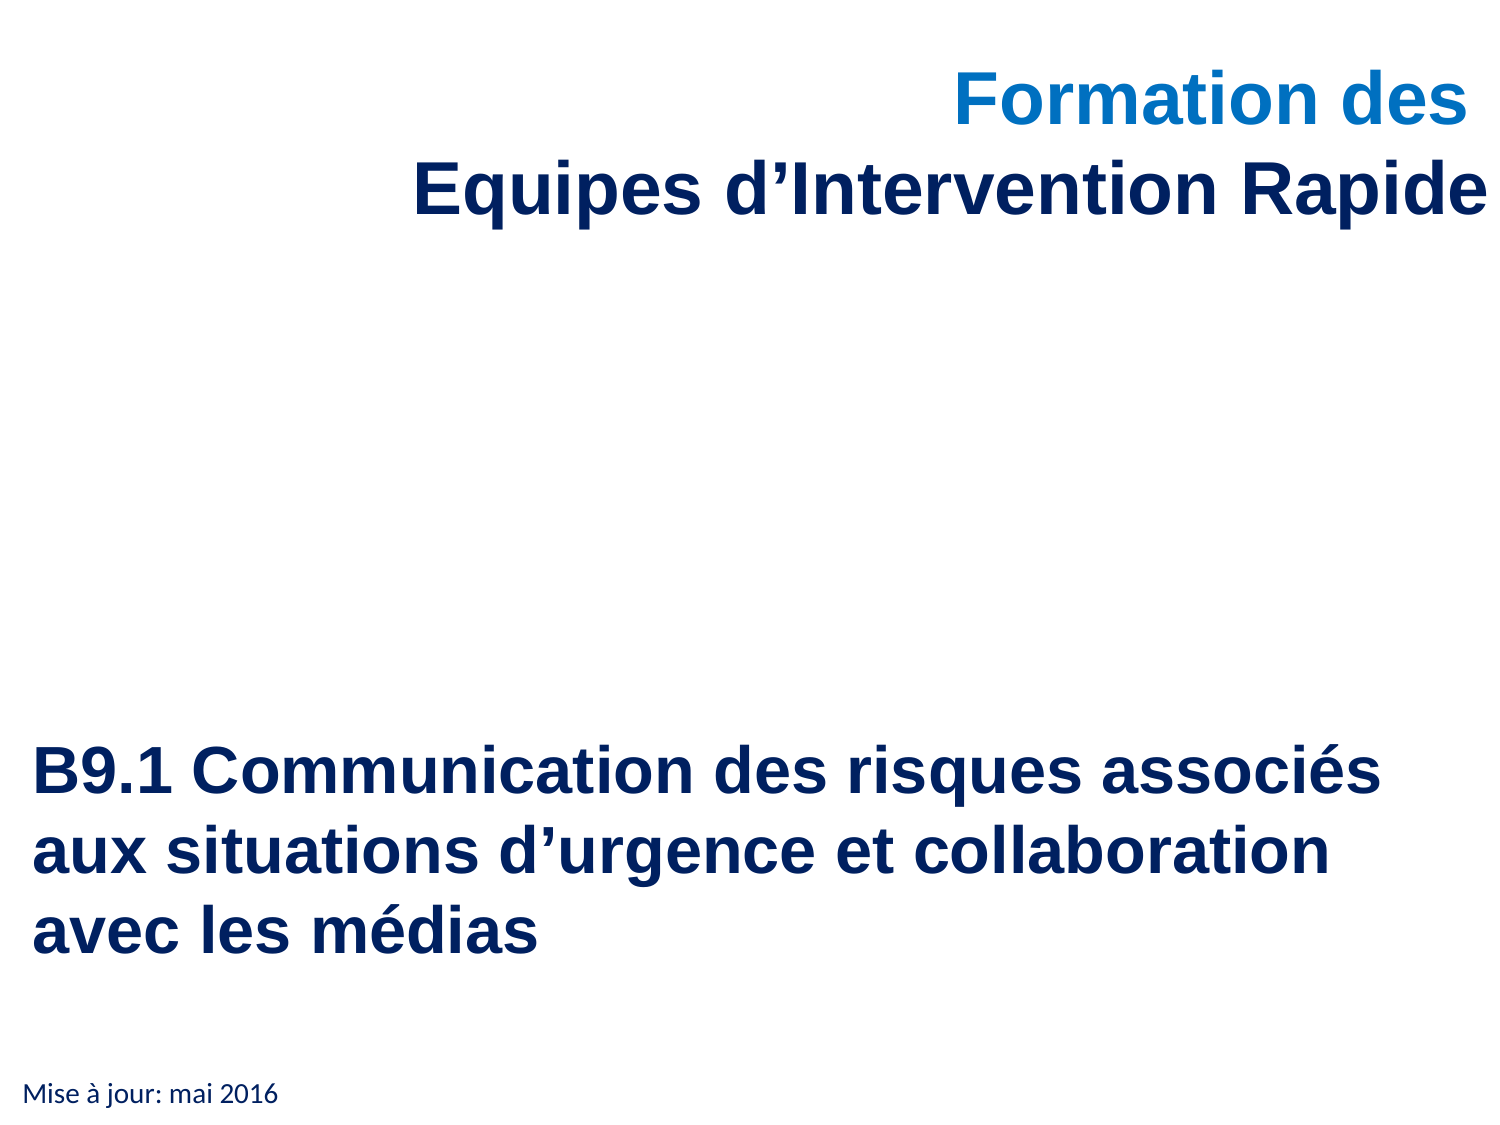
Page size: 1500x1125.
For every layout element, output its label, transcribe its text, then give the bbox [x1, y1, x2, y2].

subtitle B9.1 Communication des risques associés aux situations d’urgence et collaboration avec les médias [17, 719, 1500, 870]
text_box Mise à jour: mai 2016 [7, 1067, 294, 1117]
text_box Formation des Equipes d’Intervention Rapide [360, 0, 1500, 283]
